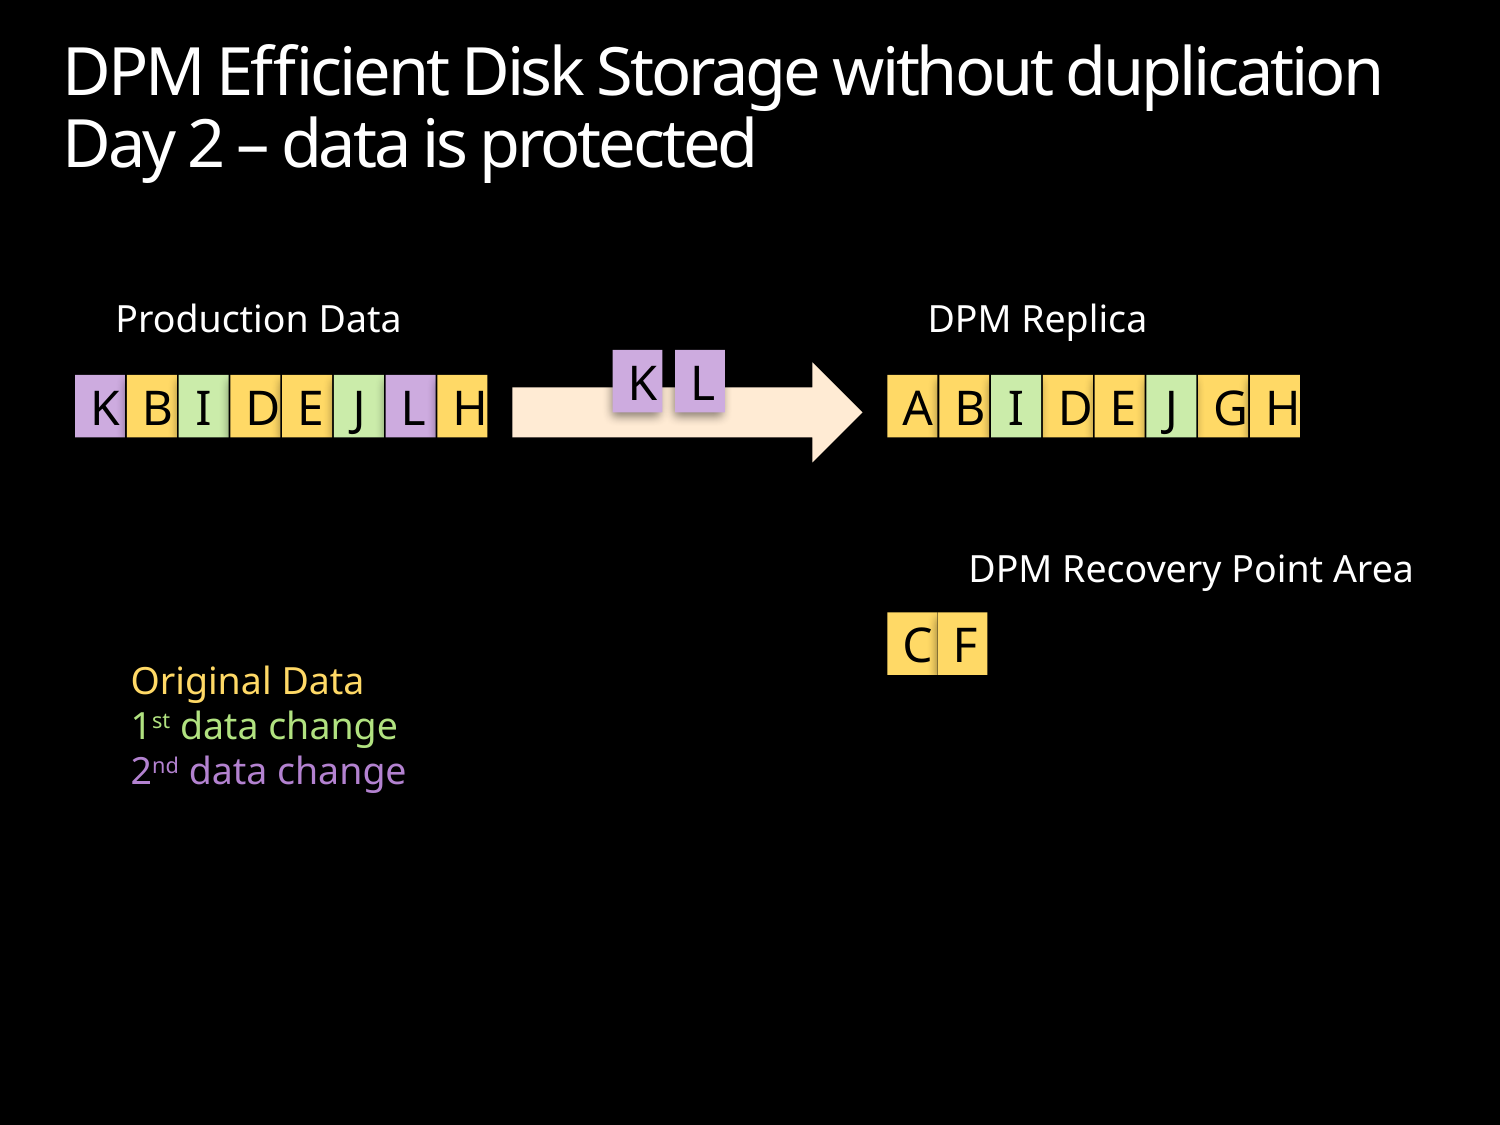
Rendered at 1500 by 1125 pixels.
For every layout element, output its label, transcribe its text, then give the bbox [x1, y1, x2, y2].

text_box J [333, 374, 384, 438]
text_box D [230, 374, 281, 438]
text_box J [1146, 374, 1197, 438]
text_box A [887, 374, 938, 438]
text_box E [282, 374, 333, 438]
text_box E [1094, 374, 1145, 438]
text_box I [178, 374, 229, 438]
text_box [512, 362, 863, 463]
text_box Production Data [100, 287, 417, 348]
text_box K [612, 349, 663, 413]
text_box H [1250, 374, 1300, 438]
text_box I [991, 374, 1042, 438]
text_box B [939, 374, 990, 438]
text_box F [937, 612, 988, 675]
text_box D [1042, 374, 1093, 438]
text_box K [75, 374, 125, 438]
title DPM Efficient Disk Storage without duplication Day 2 – data is protected [62, 37, 1438, 184]
text_box Original Data 1st data change 2nd data change [115, 649, 422, 800]
text_box C [887, 612, 937, 675]
text_box DPM Replica [912, 287, 1163, 348]
text_box G [1198, 374, 1249, 438]
text_box L [675, 349, 725, 413]
text_box H [437, 374, 488, 438]
text_box L [385, 374, 436, 438]
text_box B [126, 374, 177, 438]
text_box DPM Recovery Point Area [953, 537, 1430, 598]
